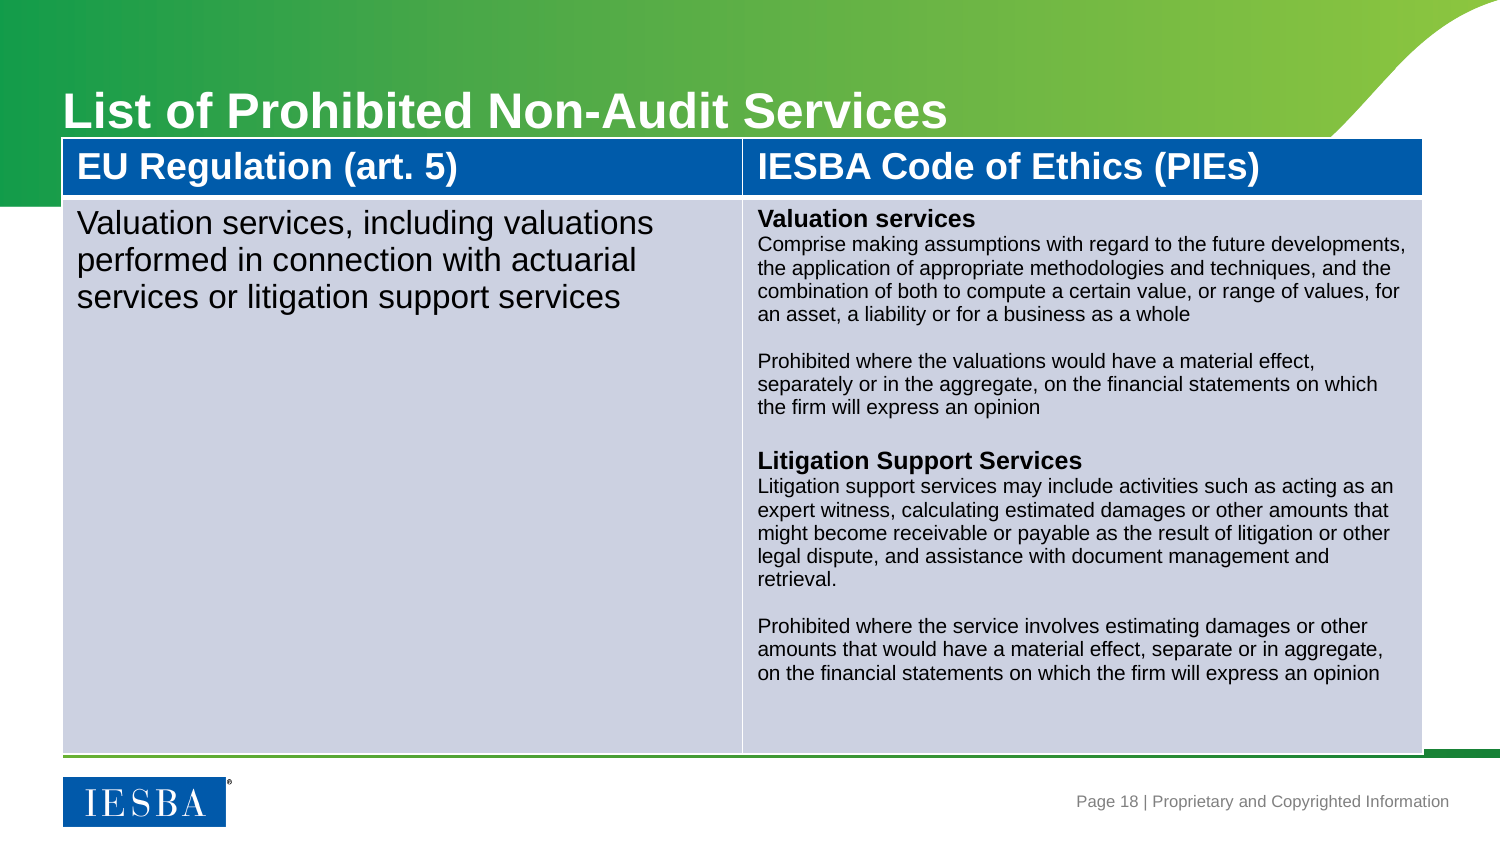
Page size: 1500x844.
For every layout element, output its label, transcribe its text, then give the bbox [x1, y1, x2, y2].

title List of Prohibited Non-Audit Services [62, 75, 1300, 137]
table_cell Valuation services Comprise making assumptions with regard to the future developments, the application of appropriate methodologies and techniques, and the combination of both to compute a certain value, or range of values, for an asset, a liability or for a business as a whole Prohibited where the valuations would have a material effect, separately or in the aggregate, on the financial statements on which the firm will express an opinion Litigation Support Services Litigation support services may include activities such as acting as an expert witness, calculating estimated damages or other amounts that might become receivable or payable as the result of litigation or other legal dispute, and assistance with document management and retrieval. Prohibited where the service involves estimating damages or other amounts that would have a material effect, separate or in aggregate, on the financial statements on which the firm will express an opinion [743, 200, 1422, 753]
table_cell Valuation services, including valuations performed in connection with actuarial services or litigation support services [63, 200, 742, 753]
picture [0, 0, 1500, 207]
table_header EU Regulation (art. 5) [63, 139, 742, 195]
table_header IESBA Code of Ethics (PIEs) [743, 139, 1422, 195]
picture [63, 777, 232, 827]
